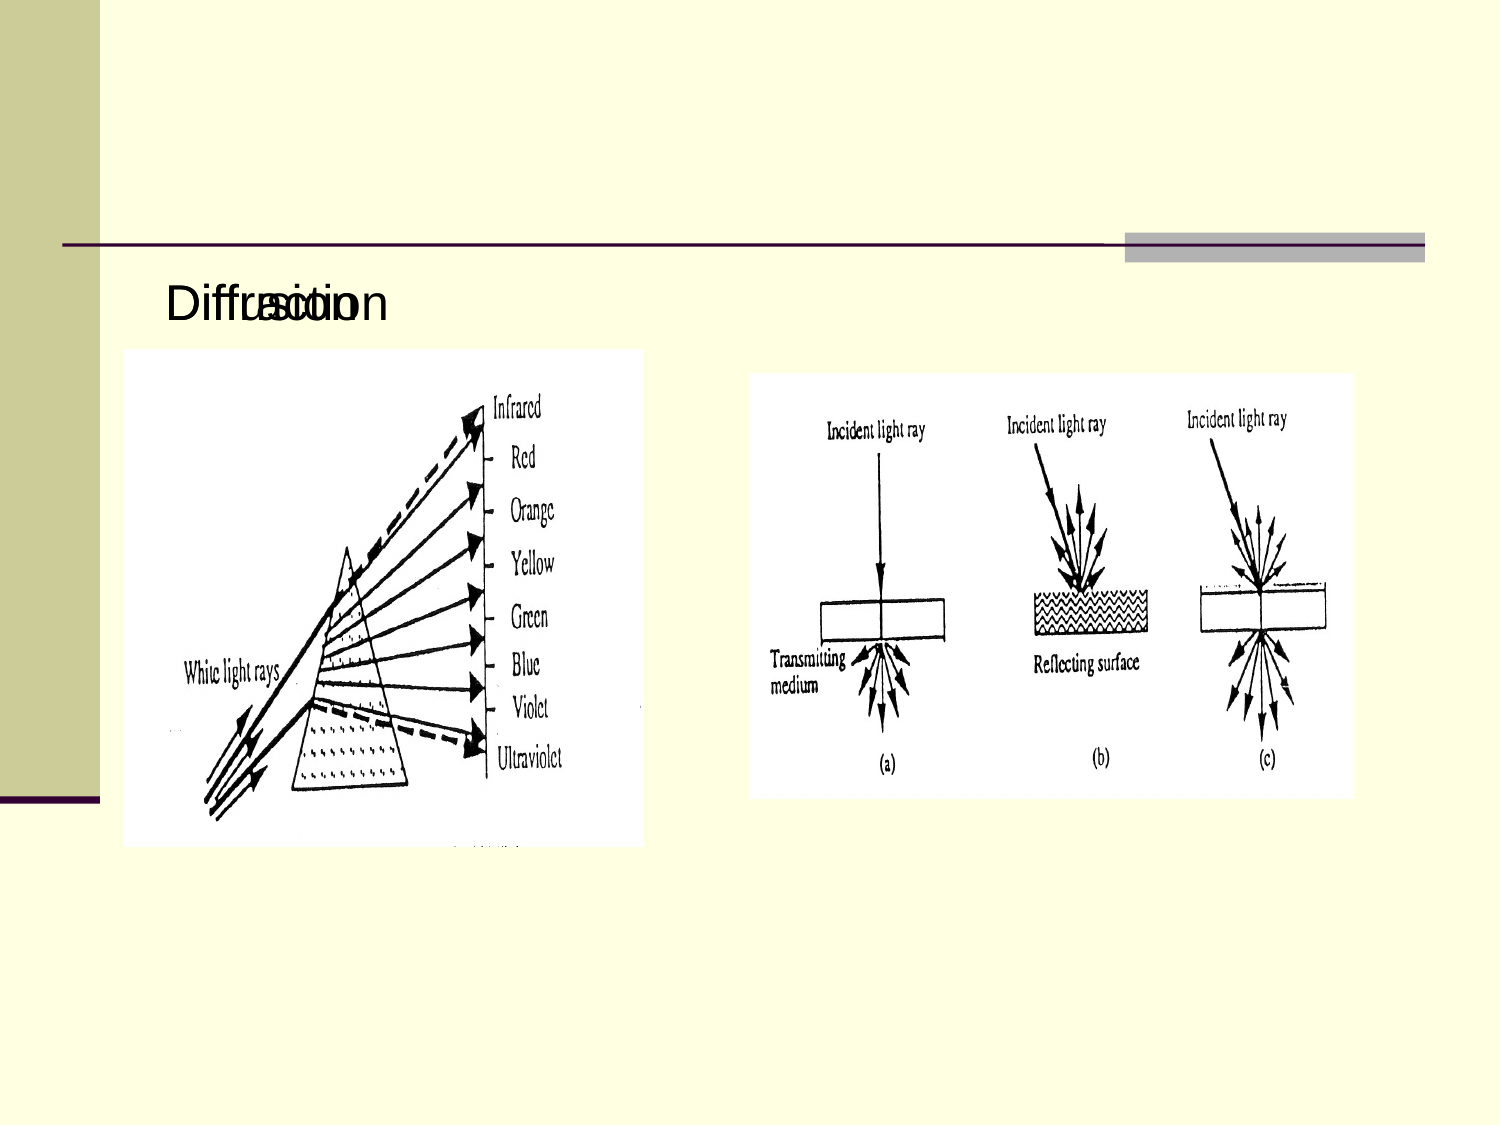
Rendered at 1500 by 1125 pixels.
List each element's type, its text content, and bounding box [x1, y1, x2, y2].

picture [749, 373, 1353, 799]
picture [123, 349, 644, 847]
list Diffusion [149, 262, 1426, 1006]
